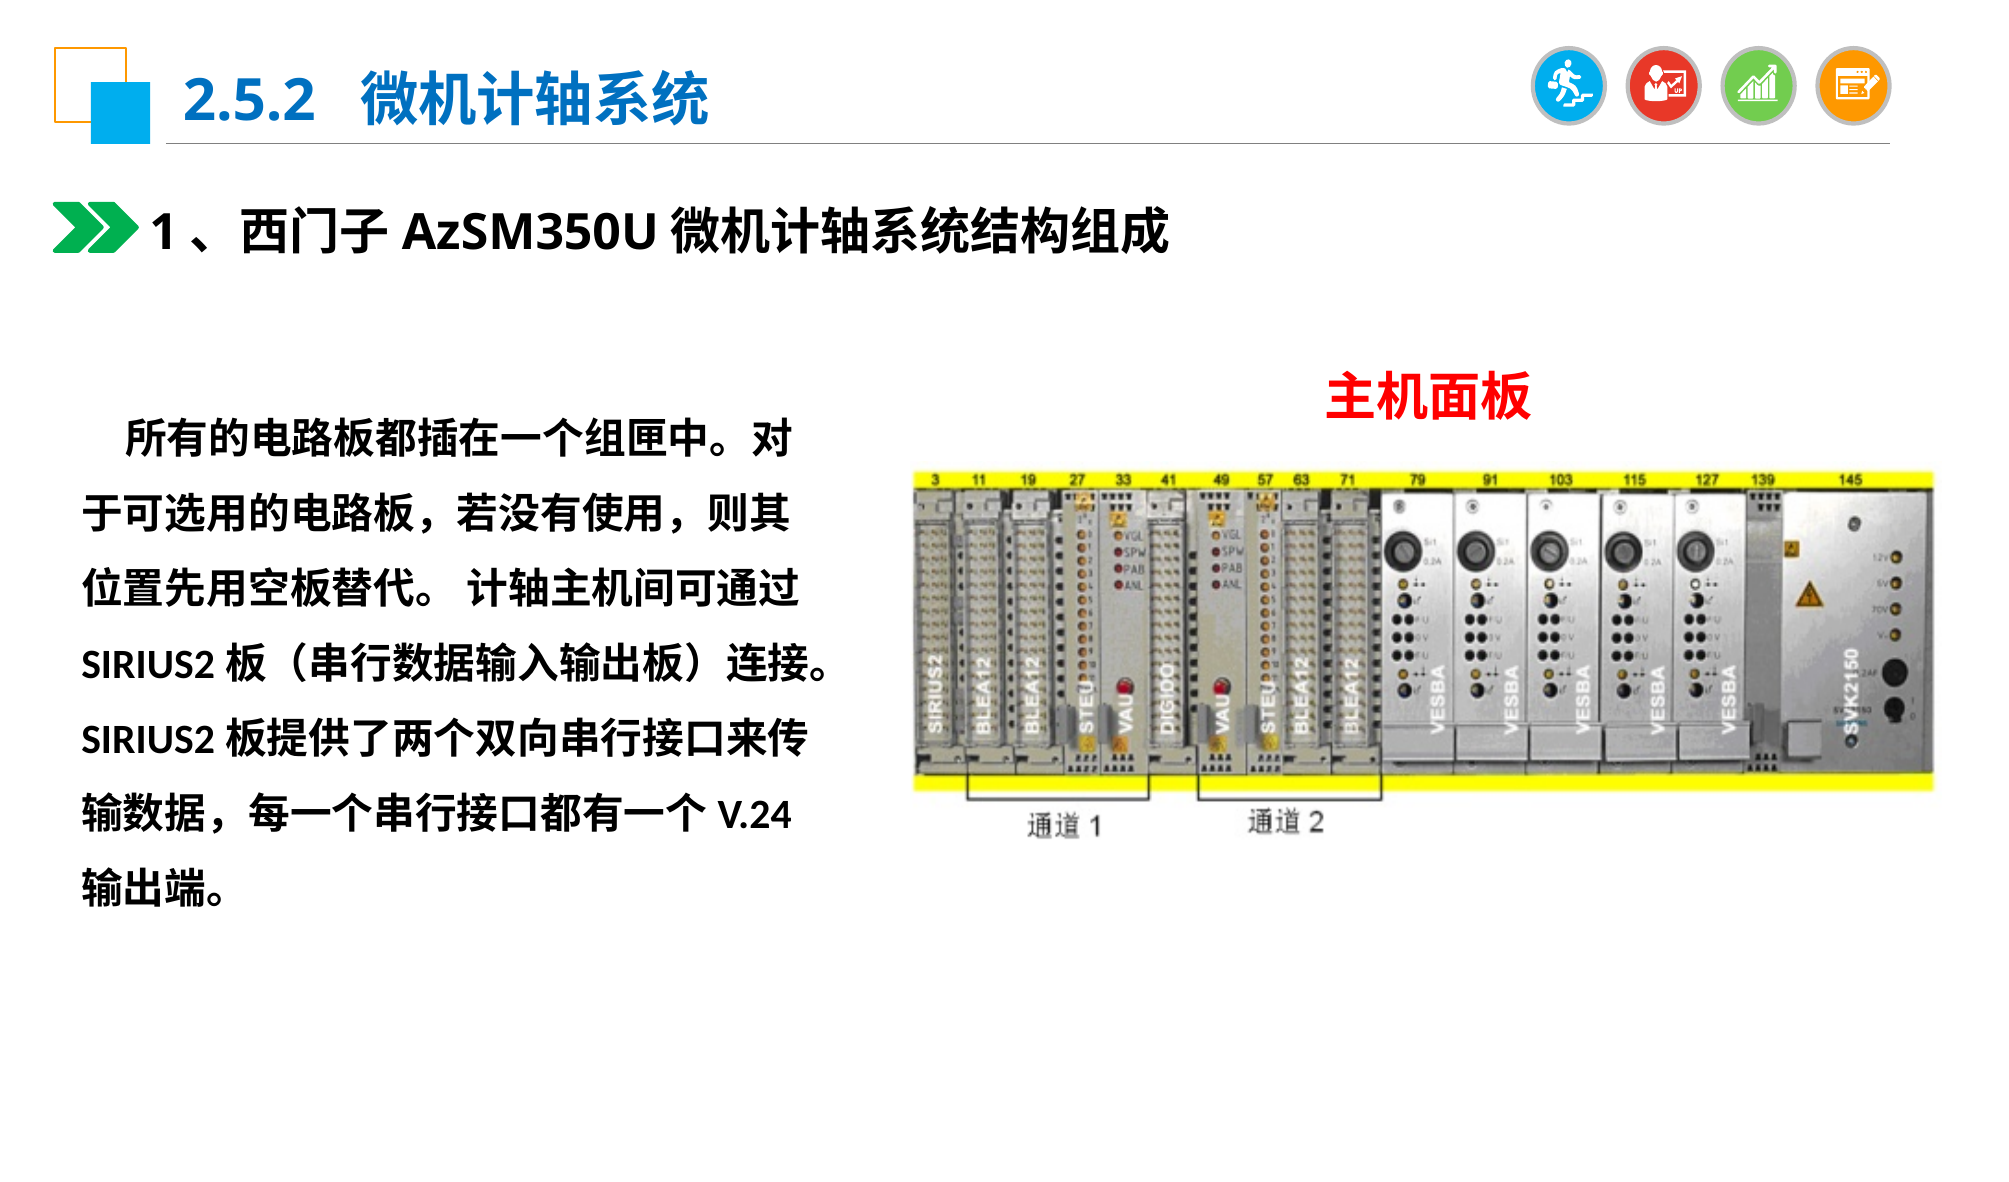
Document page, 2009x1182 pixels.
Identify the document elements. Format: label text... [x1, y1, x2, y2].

picture [910, 461, 1942, 849]
text_box 所有的电路板都插在一个组匣中。对于可选用的电路板，若没有使用，则其位置先用空板替代。 计轴主机间可通过SIRIUS2板（串行数据输入输出板）连接。SIRIUS2板提供了两个双向串行接口来传输数据，每一个串行接口都有一个V.24输出端。 [66, 379, 840, 920]
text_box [54, 191, 1184, 269]
text_box 2.5.2 微机计轴系统 [162, 51, 731, 142]
text_box 主机面板 [1310, 356, 1548, 434]
